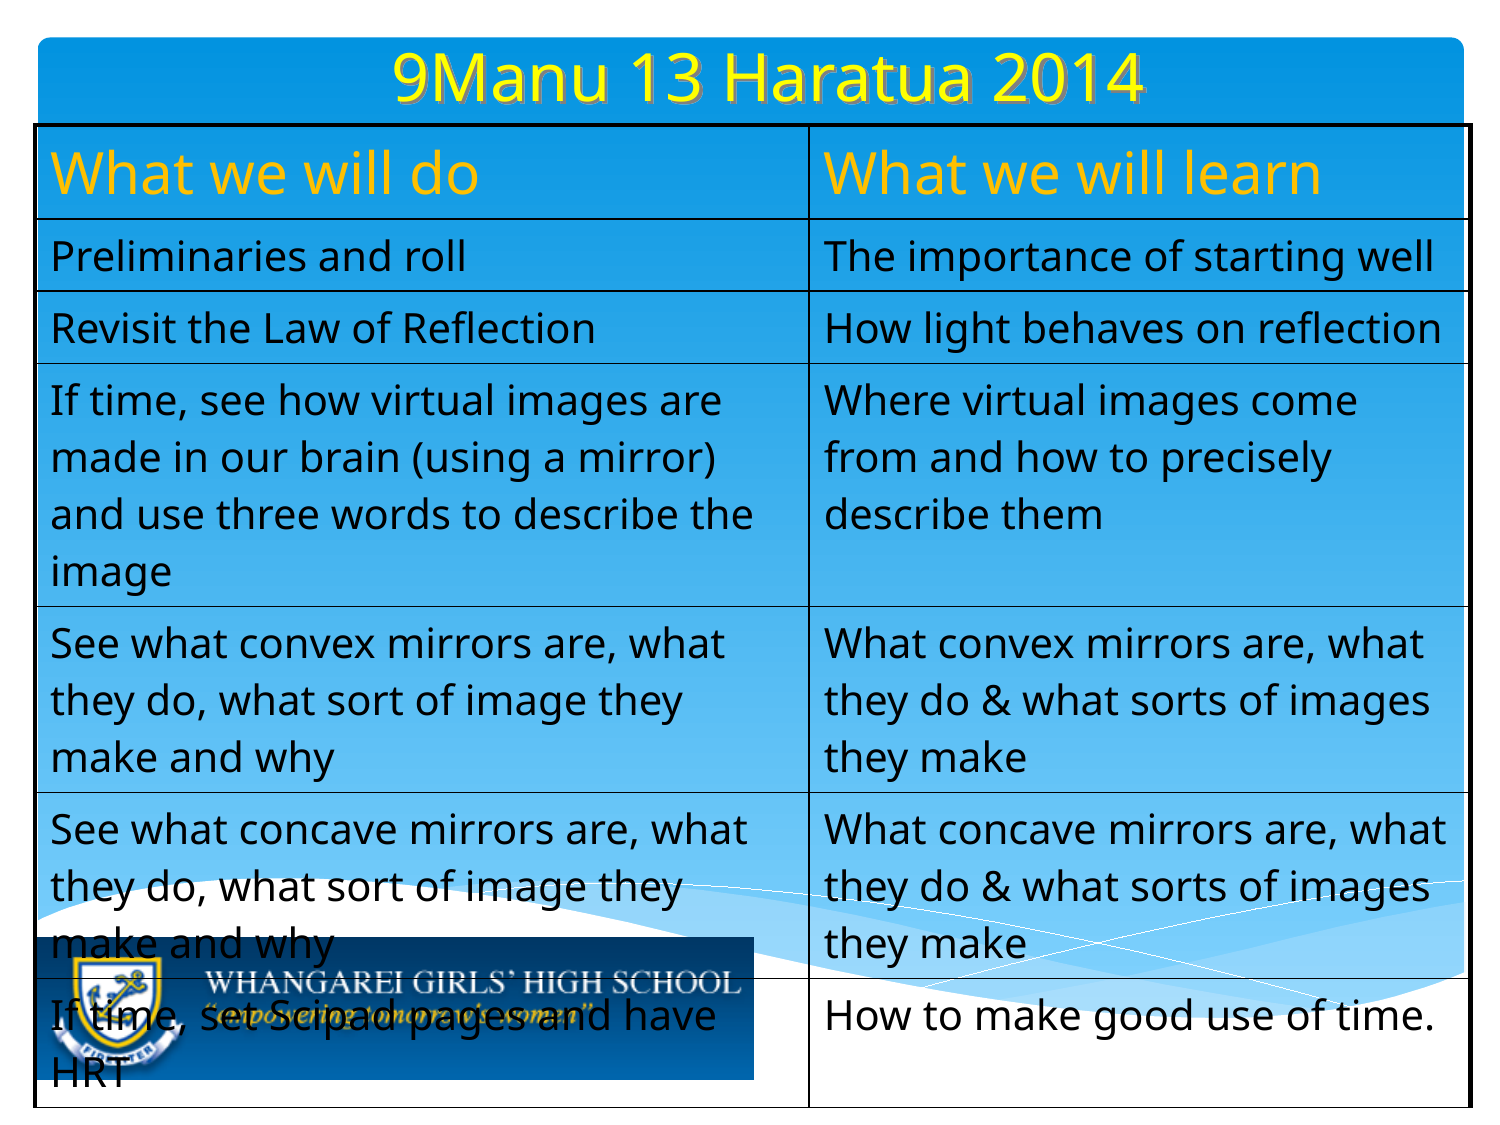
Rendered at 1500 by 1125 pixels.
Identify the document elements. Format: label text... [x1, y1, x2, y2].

table_cell If time, see how virtual images are made in our brain (using a mirror) and use three words to describe the image [37, 364, 808, 606]
table_cell What convex mirrors are, what they do & what sorts of images they make [810, 607, 1468, 792]
table_cell How to make good use of time. [810, 979, 1468, 1107]
table_cell The importance of starting well [810, 220, 1468, 290]
table_cell Where virtual images come from and how to precisely describe them [810, 364, 1468, 606]
table_cell See what convex mirrors are, what they do, what sort of image they make and why [37, 607, 808, 792]
table_cell Preliminaries and roll [37, 220, 808, 290]
table_header What we will do [37, 127, 808, 218]
table_cell Revisit the Law of Reflection [37, 292, 808, 363]
table_header What we will learn [810, 127, 1468, 218]
table_cell How light behaves on reflection [810, 292, 1468, 363]
table_cell What concave mirrors are, what they do & what sorts of images they make [810, 793, 1468, 978]
text_box 9Manu 13 Haratua 2014 [162, 24, 1375, 123]
picture [37, 937, 754, 1080]
table_cell See what concave mirrors are, what they do, what sort of image they make and why [37, 793, 808, 978]
table_cell If time, set Scipad pages and have HRT [37, 979, 808, 1107]
